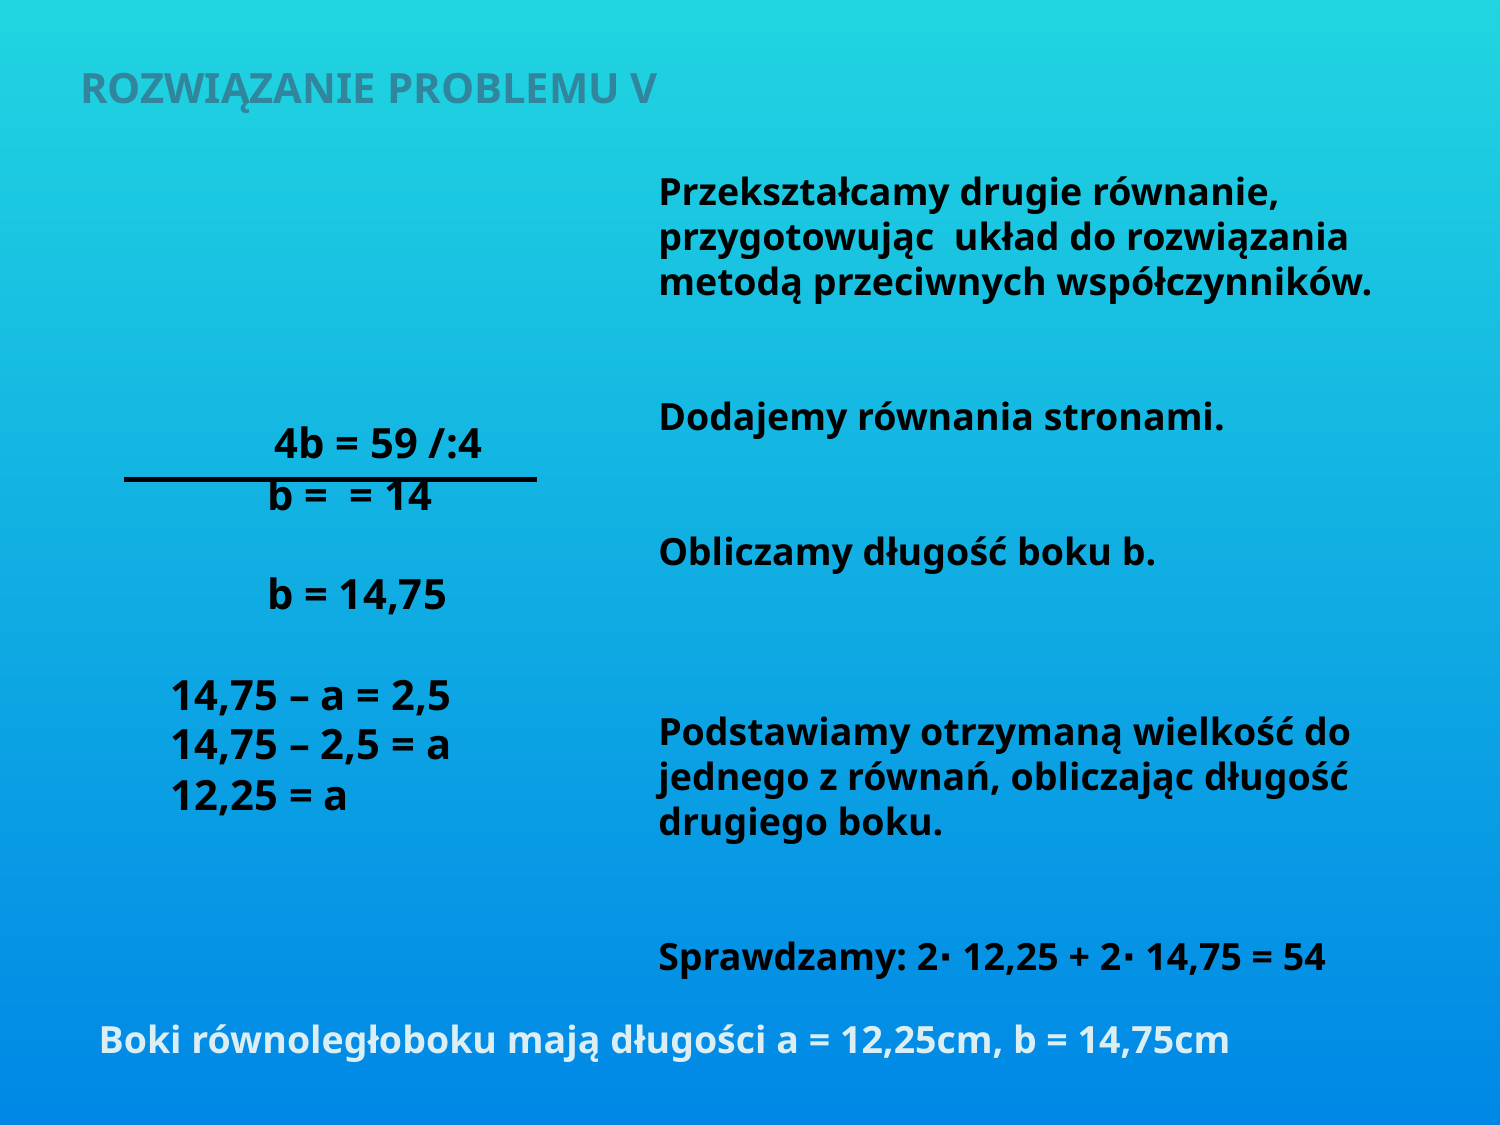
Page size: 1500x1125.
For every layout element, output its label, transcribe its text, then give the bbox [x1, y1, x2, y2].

text_box Przekształcamy drugie równanie, przygotowując układ do rozwiązania metodą przeciwnych współczynników. Dodajemy równania stronami. Obliczamy długość boku b. Podstawiamy otrzymaną wielkość do jednego z równań, obliczając długość drugiego boku. Sprawdzamy: 2∙ 12,25 + 2∙ 14,75 = 54 [643, 160, 1459, 1031]
text_box Boki równoległoboku mają długości a = 12,25cm, b = 14,75cm [83, 1009, 1257, 1069]
list ROZWIĄZANIE PROBLEMU V [64, 54, 762, 797]
